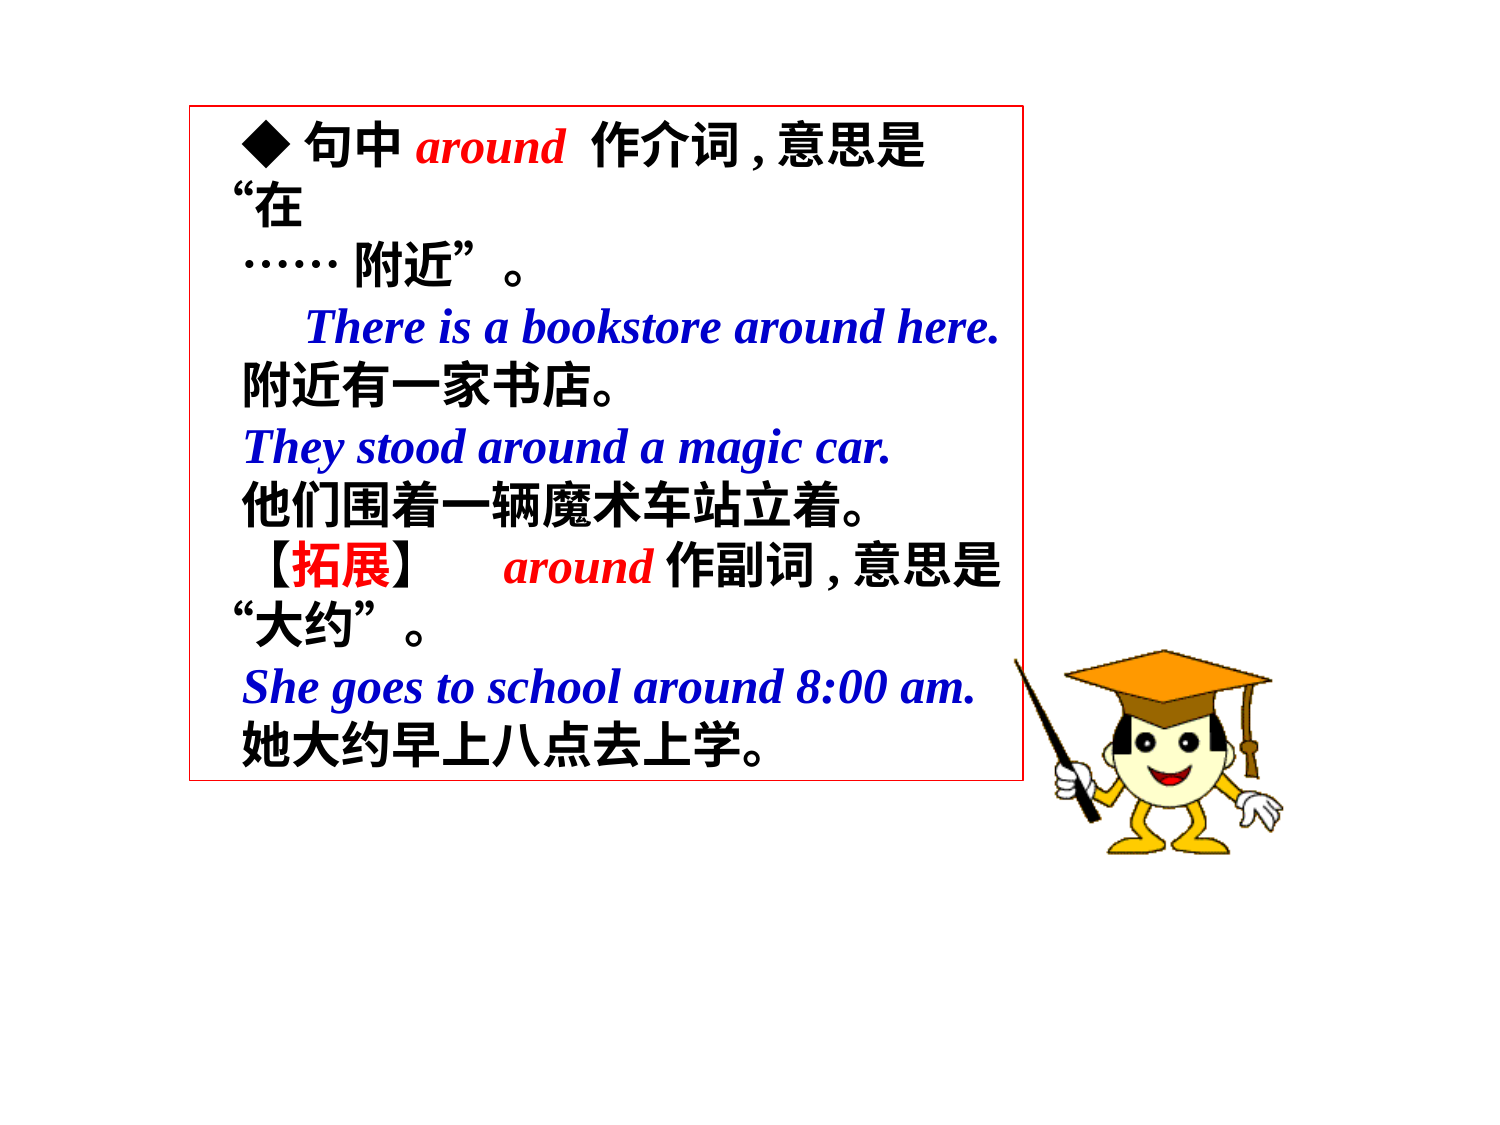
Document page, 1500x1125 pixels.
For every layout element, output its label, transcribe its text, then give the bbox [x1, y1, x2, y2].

picture [993, 633, 1307, 869]
text_box ◆句中around 作介词,意思是“在 ……附近”。 There is a bookstore around here. 附近有一家书店。 They stood around a magic car. 他们围着一辆魔术车站立着。 【拓展】 around作副词,意思是“大约”。 She goes to school around 8:00 am. 她大约早上八点去上学。 [189, 105, 1023, 781]
